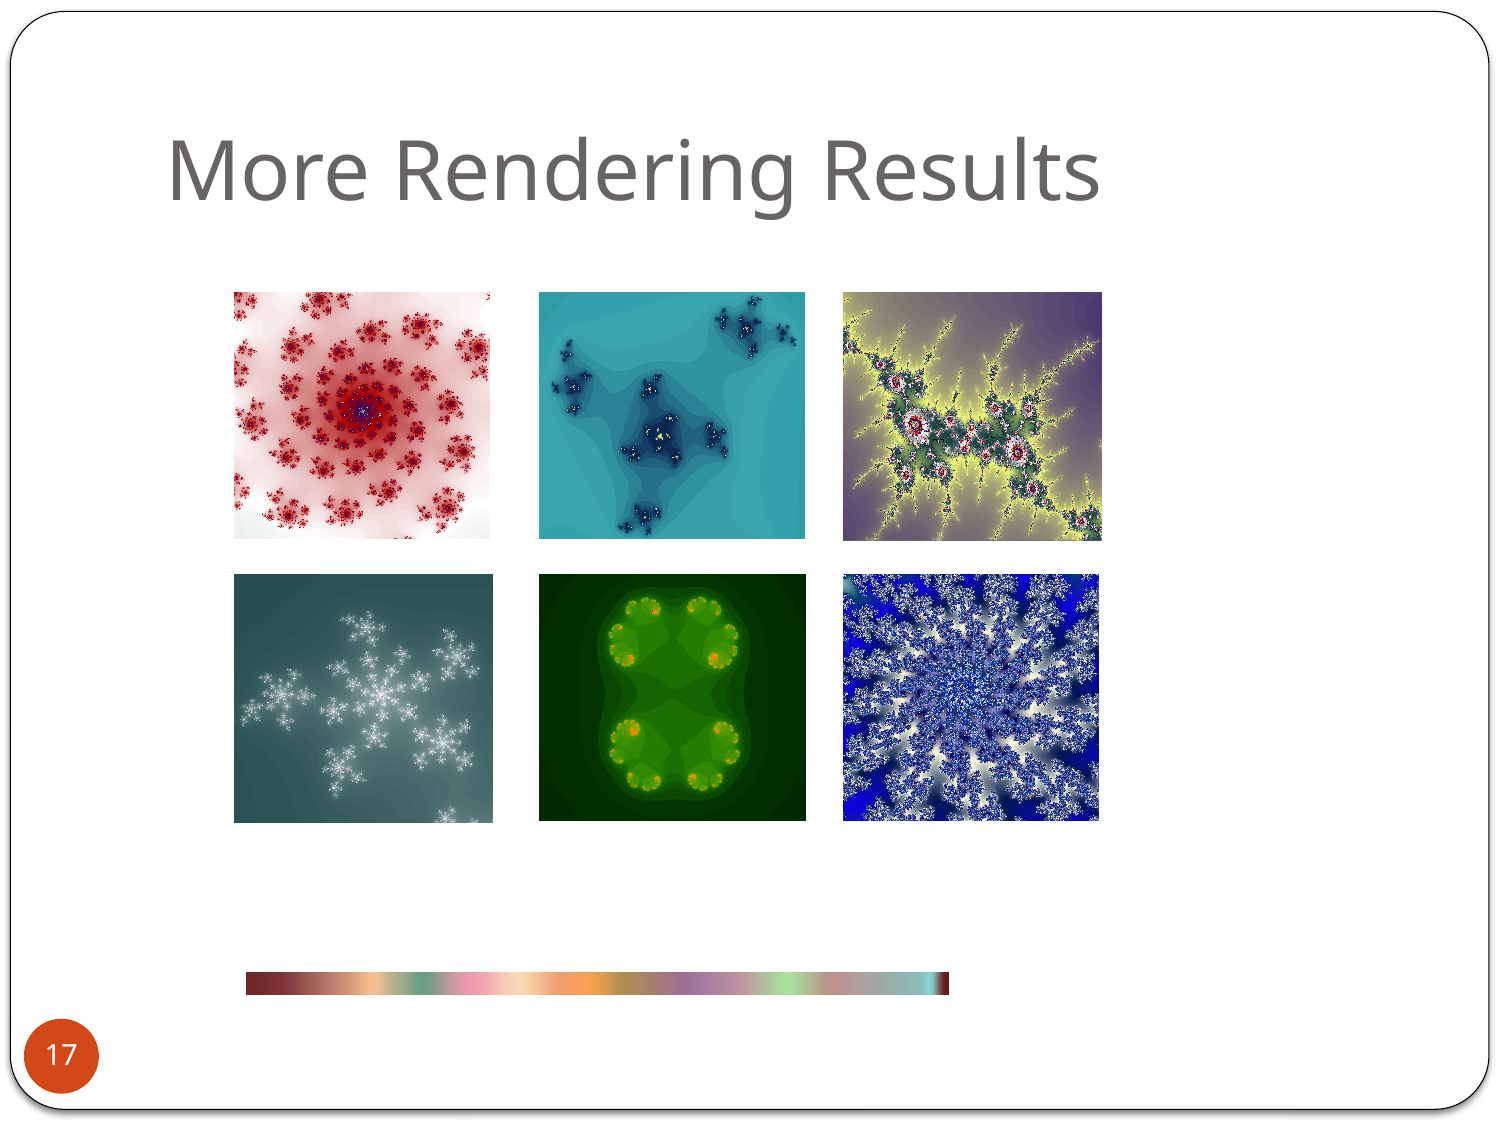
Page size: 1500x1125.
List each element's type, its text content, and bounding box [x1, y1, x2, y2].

slide_number 17 [23, 1018, 99, 1094]
picture [843, 292, 1102, 541]
picture [843, 573, 1100, 821]
picture [245, 972, 949, 995]
picture [234, 573, 493, 824]
picture [538, 573, 806, 821]
picture [234, 292, 490, 540]
title More Rendering Results [150, 45, 1425, 233]
picture [538, 292, 805, 540]
